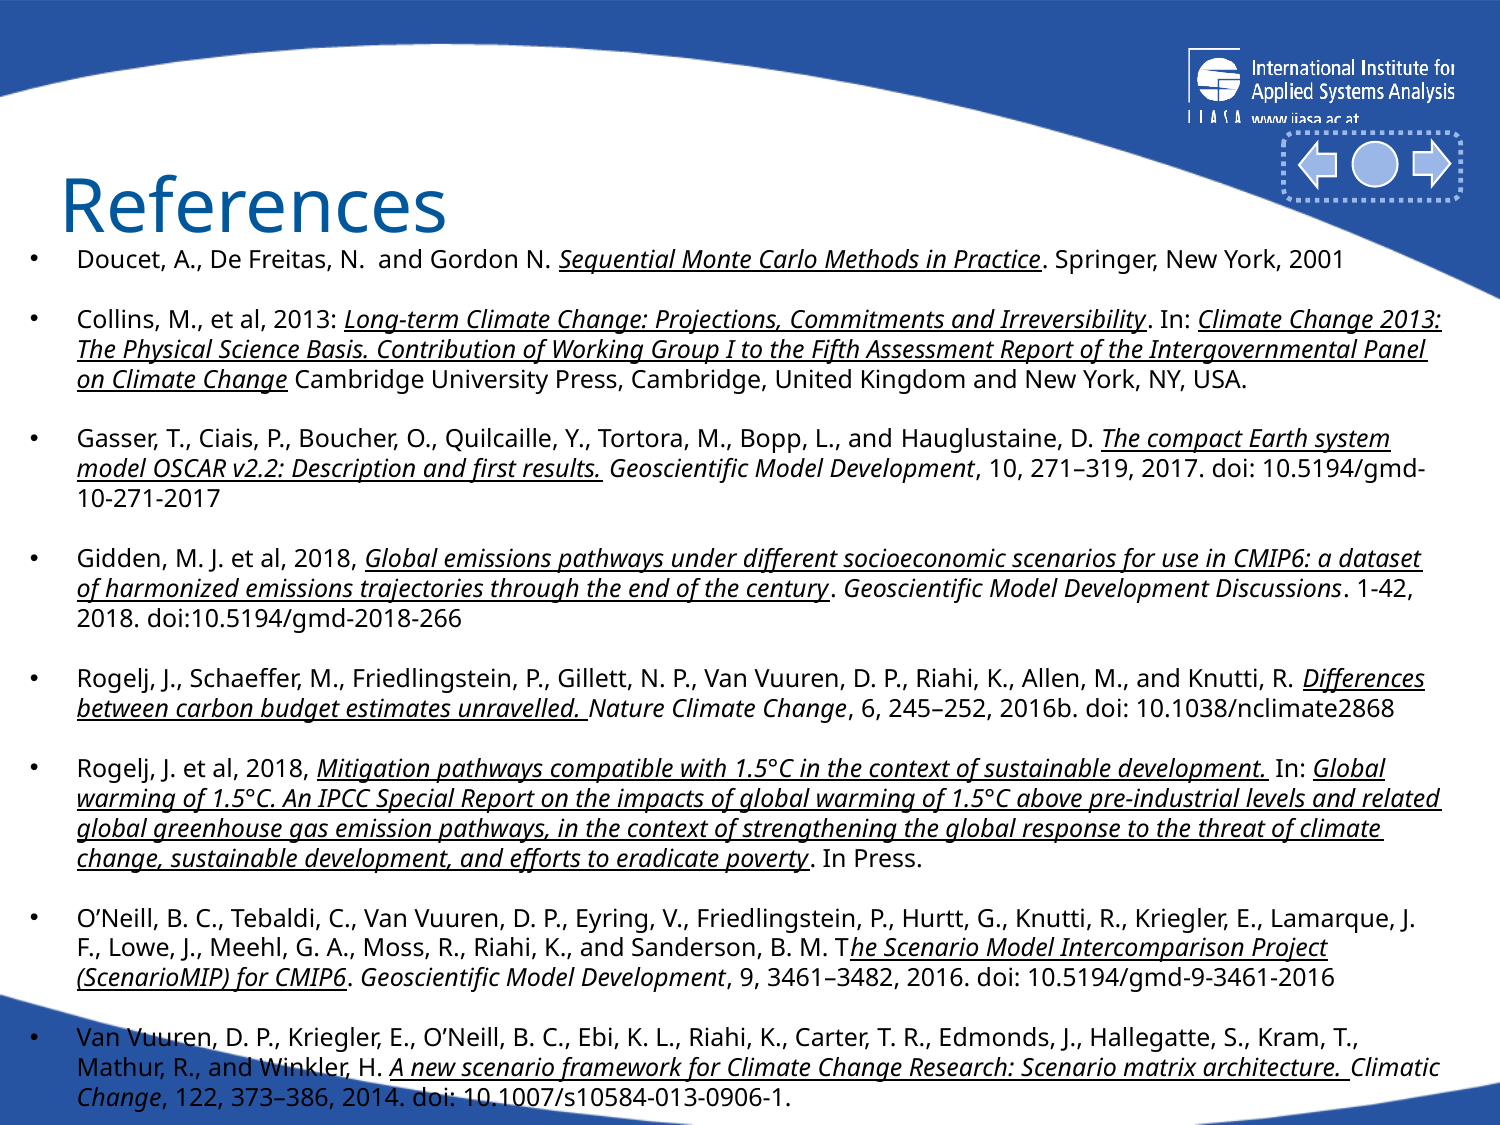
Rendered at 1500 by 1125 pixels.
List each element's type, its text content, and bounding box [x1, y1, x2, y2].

picture [0, 0, 1500, 322]
picture [0, 885, 1500, 1125]
text_box References [44, 59, 1397, 235]
text_box Doucet, A., De Freitas, N. and Gordon N. Sequential Monte Carlo Methods in Practice. Springer, New York, 2001 Collins, M., et al, 2013: Long-term Climate Change: Projections, Commitments and Irreversibility. In: Climate Change 2013: The Physical Science Basis. Contribution of Working Group I to the Fifth Assessment Report of the Intergovernmental Panel on Climate Change Cambridge University Press, Cambridge, United Kingdom and New York, NY, USA. Gasser, T., Ciais, P., Boucher, O., Quilcaille, Y., Tortora, M., Bopp, L., and Hauglustaine, D. The compact Earth system model OSCAR v2.2: Description and first results. Geoscientific Model Development, 10, 271–319, 2017. doi: 10.5194/gmd-10-271-2017 Gidden, M. J. et al, 2018, Global emissions pathways under different socioeconomic scenarios for use in CMIP6: a dataset of harmonized emissions trajectories through the end of the century. Geoscientific Model Development Discussions. 1-42, 2018. doi:10.5194/gmd-2018-266 Rogelj, J., Schaeffer, M., Friedlingstein, P., Gillett, N. P., Van Vuuren, D. P., Riahi, K., Allen, M., and Knutti, R. Differences between carbon budget estimates unravelled. Nature Climate Change, 6, 245–252, 2016b. doi: 10.1038/nclimate2868 Rogelj, J. et al, 2018, Mitigation pathways compatible with 1.5°C in the context of sustainable development. In: Global warming of 1.5°C. An IPCC Special Report on the impacts of global warming of 1.5°C above pre-industrial levels and related global greenhouse gas emission pathways, in the context of strengthening the global response to the threat of climate change, sustainable development, and efforts to eradicate poverty. In Press. O’Neill, B. C., Tebaldi, C., Van Vuuren, D. P., Eyring, V., Friedlingstein, P., Hurtt, G., Knutti, R., Kriegler, E., Lamarque, J. F., Lowe, J., Meehl, G. A., Moss, R., Riahi, K., and Sanderson, B. M. The Scenario Model Intercomparison Project (ScenarioMIP) for CMIP6. Geoscientific Model Development, 9, 3461–3482, 2016. doi: 10.5194/gmd-9-3461-2016 Van Vuuren, D. P., Kriegler, E., O’Neill, B. C., Ebi, K. L., Riahi, K., Carter, T. R., Edmonds, J., Hallegatte, S., Kram, T., Mathur, R., and Winkler, H. A new scenario framework for Climate Change Research: Scenario matrix architecture. Climatic Change, 122, 373–386, 2014. doi: 10.1007/s10584-013-0906-1. [15, 235, 1461, 1119]
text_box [1283, 132, 1461, 201]
